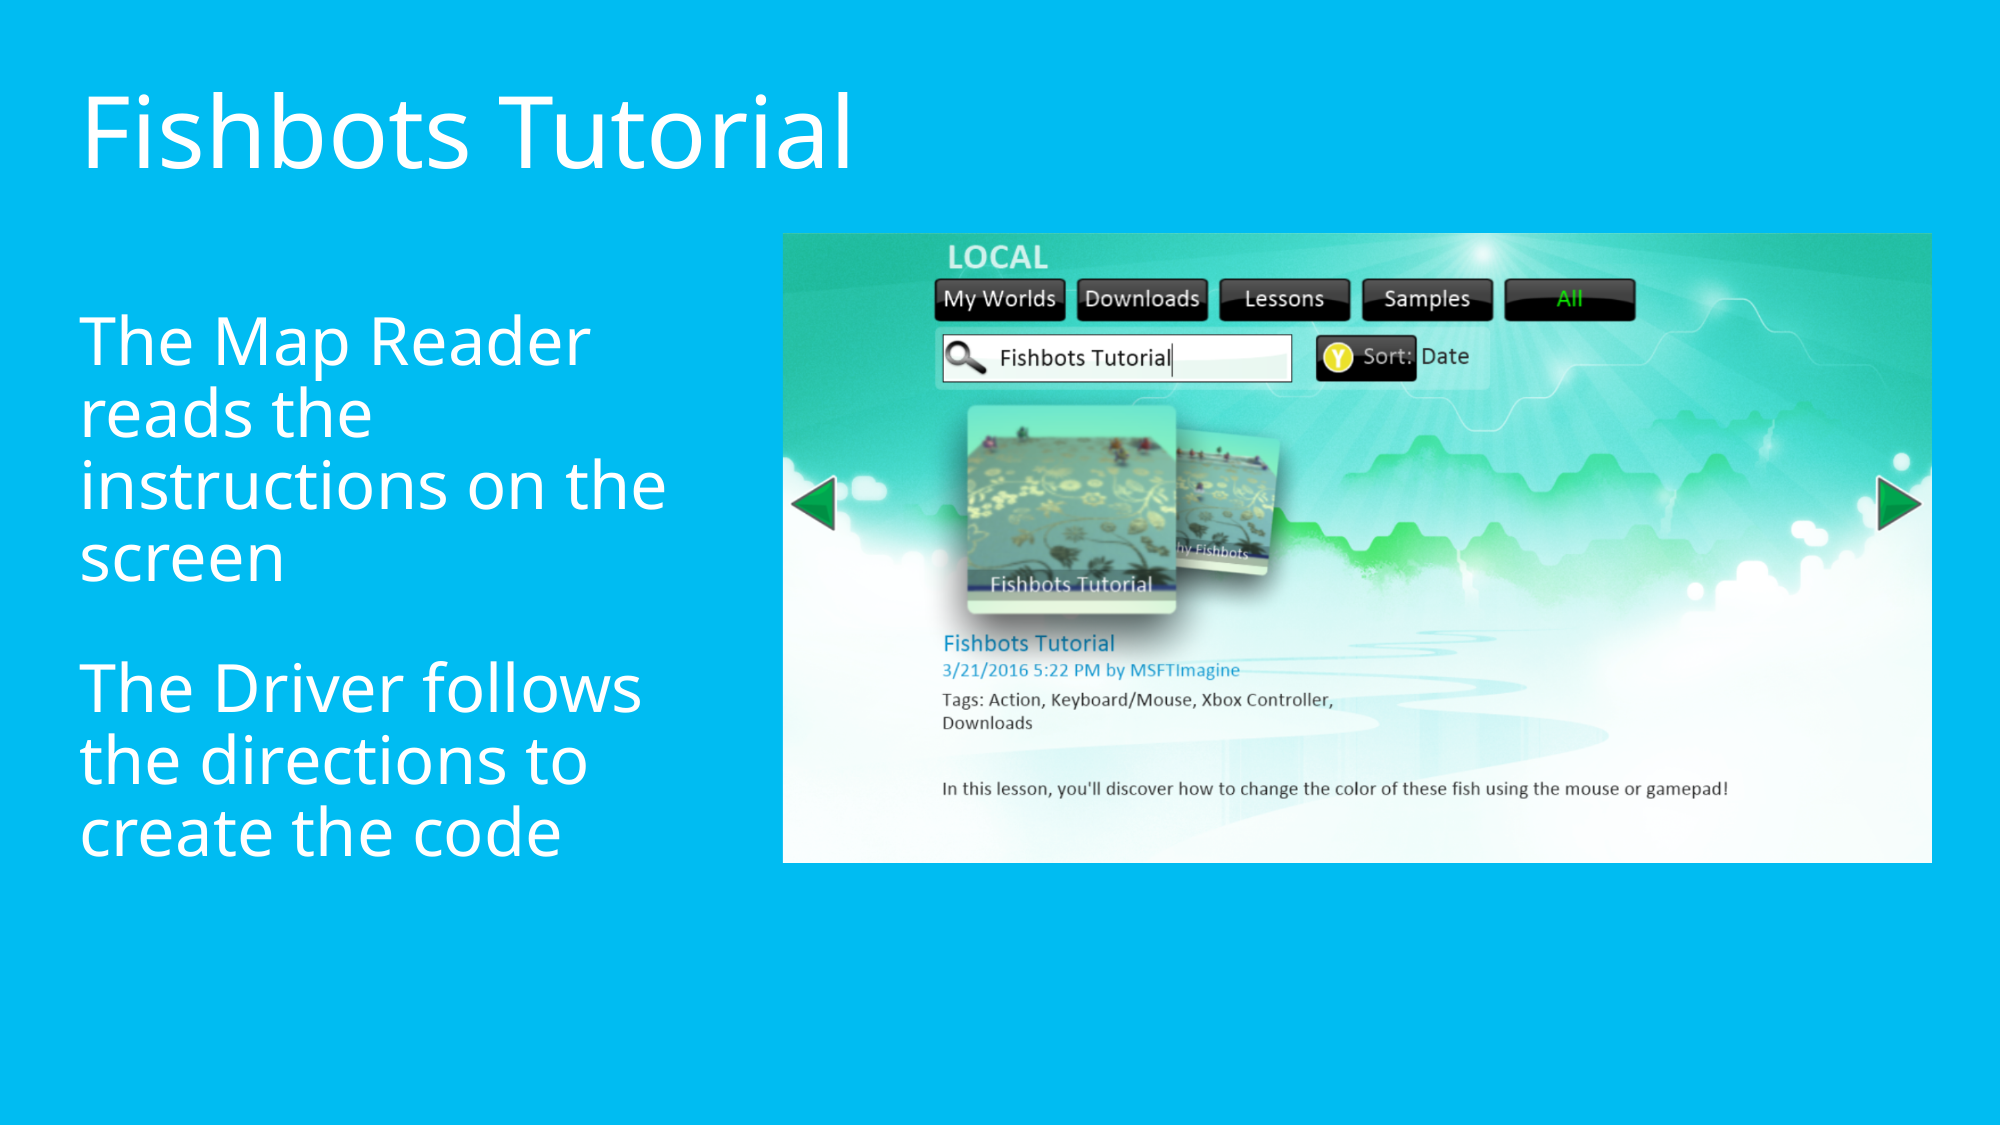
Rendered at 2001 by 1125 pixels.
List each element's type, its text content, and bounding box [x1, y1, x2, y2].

picture [783, 234, 1931, 862]
title Fishbots Tutorial [64, 74, 1200, 264]
list The Map Reader reads the instructions on the screen The Driver follows the directions to create the code [64, 300, 765, 938]
